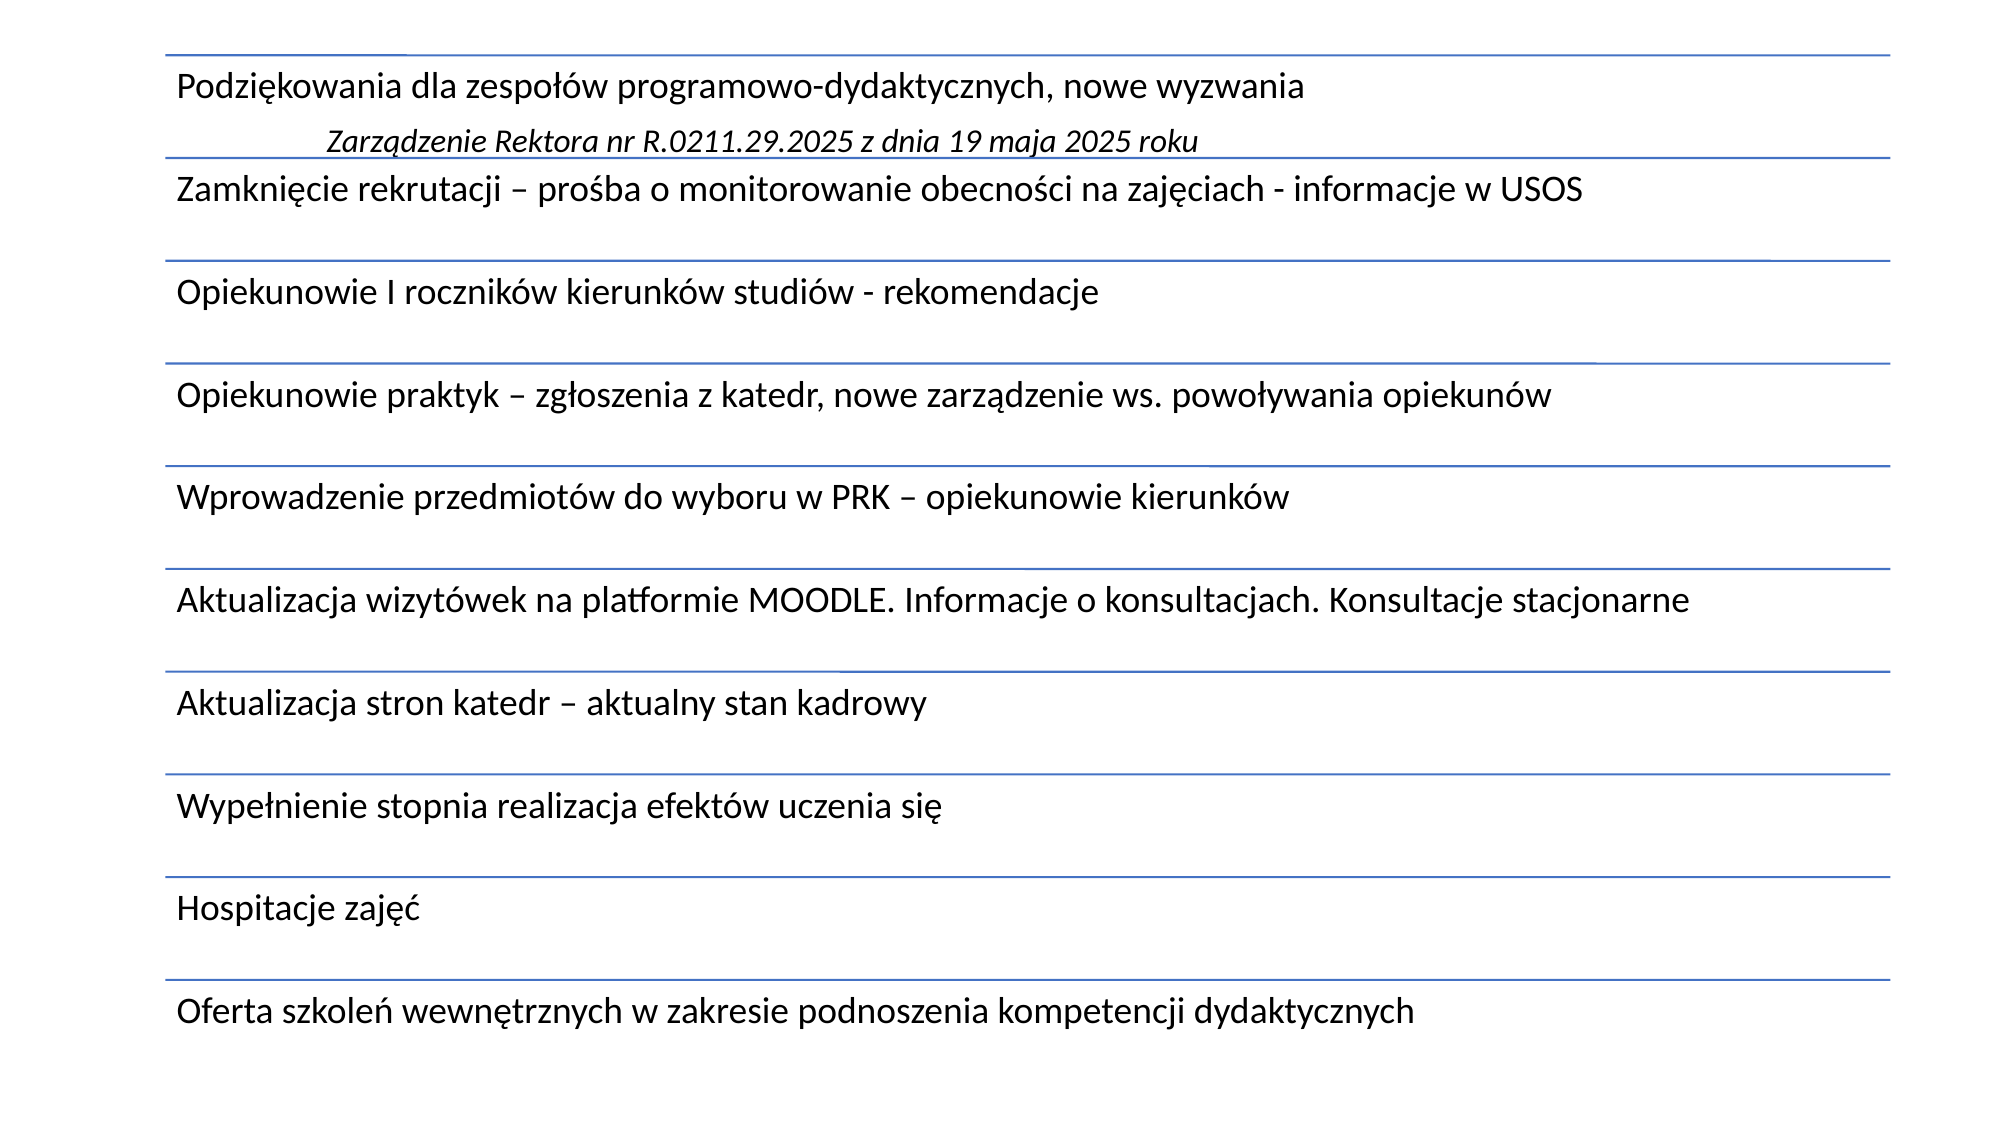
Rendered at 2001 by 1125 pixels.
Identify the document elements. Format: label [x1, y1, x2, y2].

list [165, 55, 1891, 1083]
